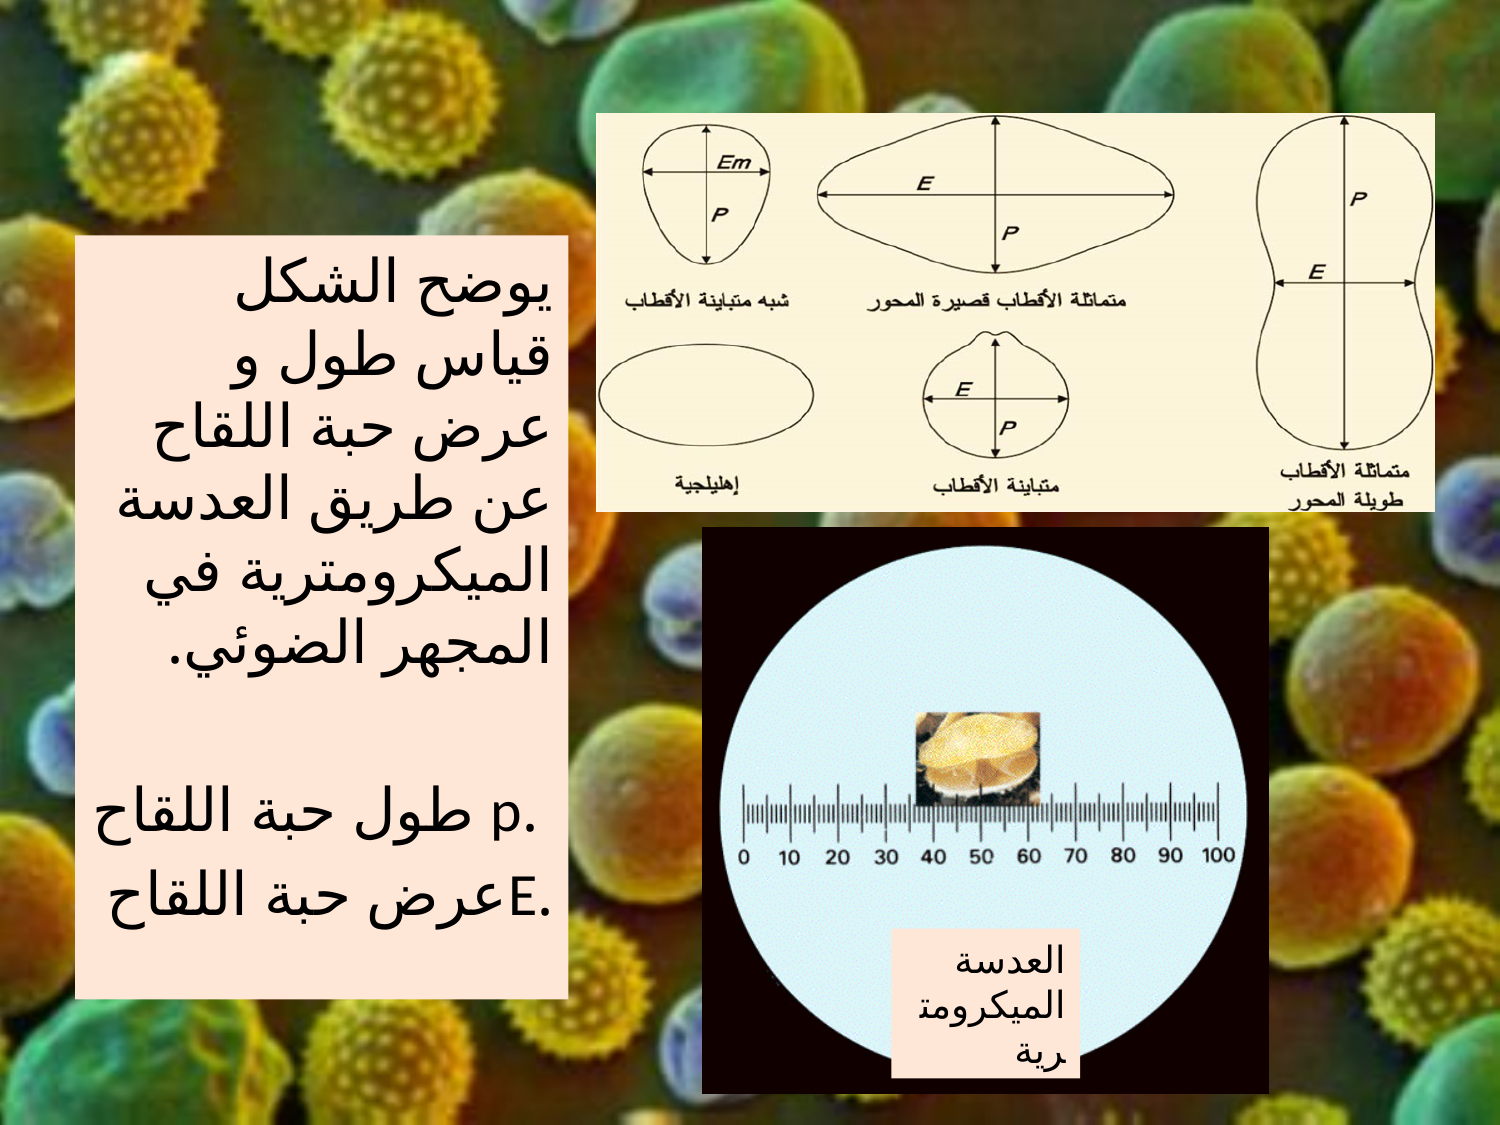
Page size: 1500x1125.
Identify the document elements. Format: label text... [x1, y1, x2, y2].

list يوضح الشكل قياس طول و عرض حبة اللقاح عن طريق العدسة الميكرومترية في المجهر الضوئي. .p طول حبة اللقاح .Eعرض حبة اللقاح [75, 235, 569, 1000]
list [596, 113, 1436, 512]
picture [0, 0, 1500, 1125]
